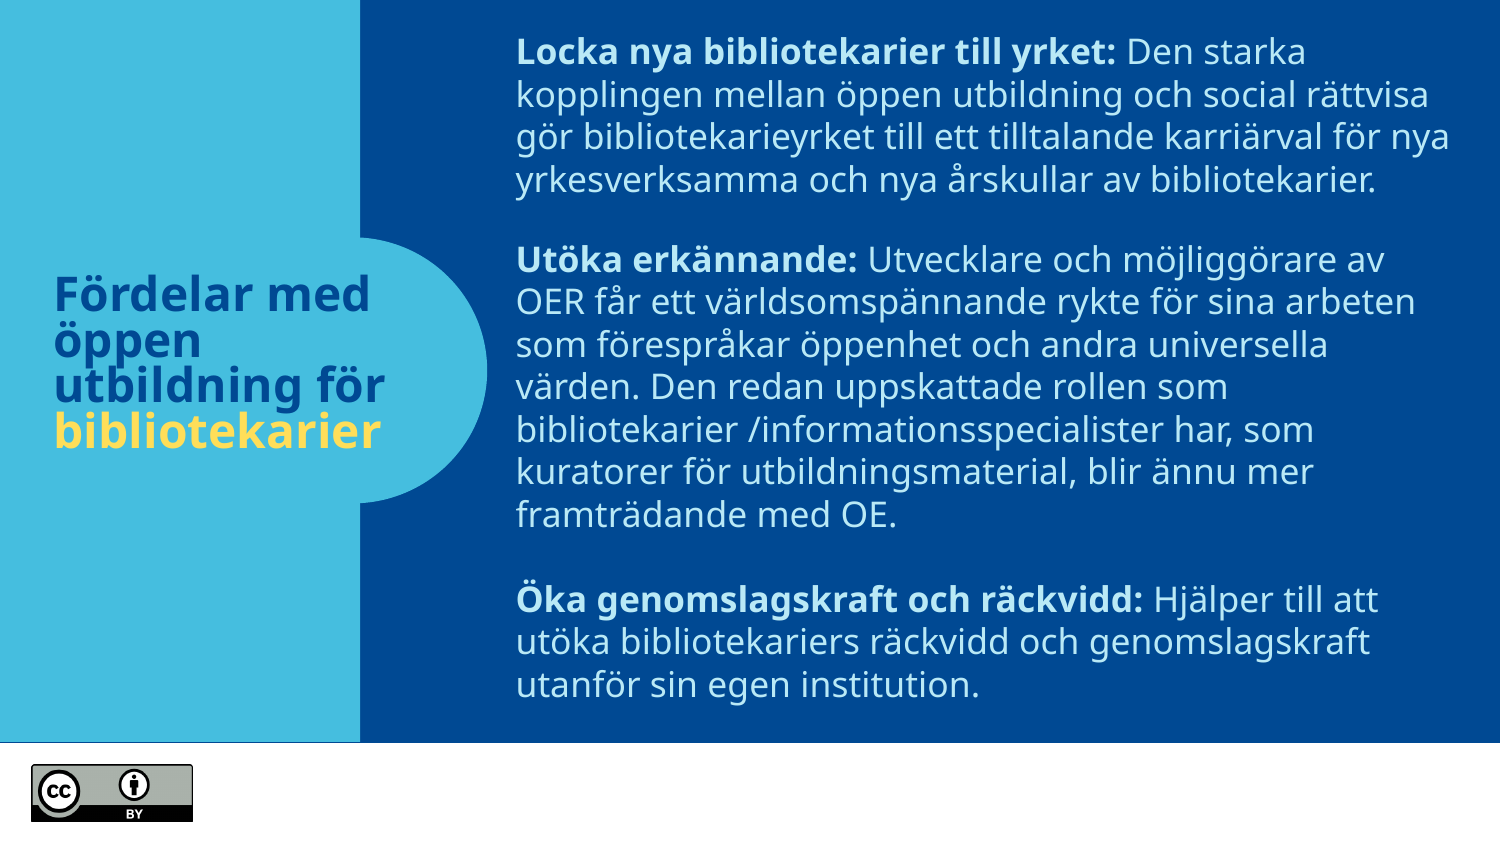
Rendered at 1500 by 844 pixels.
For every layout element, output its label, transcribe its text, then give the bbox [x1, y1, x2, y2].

text_box [458, 287, 488, 454]
text_box [278, 237, 427, 259]
text_box [268, 474, 437, 504]
text_box [0, 0, 361, 742]
text_box Locka nya bibliotekarier till yrket: Den starka kopplingen mellan öppen utbildning och social rättvisa gör bibliotekarieyrket till ett tilltalande karriärval för nya yrkesverksamma och nya årskullar av bibliotekarier. Utöka erkännande: Utvecklare och möjliggörare av OER får ett världsomspännande rykte för sina arbeten som förespråkar öppenhet och andra universella värden. Den redan uppskattade rollen som bibliotekarier /informationsspecialister har, som kuratorer för utbildningsmaterial, blir ännu mer framträdande med OE. Öka genomslagskraft och räckvidd: Hjälper till att utöka bibliotekariers räckvidd och genomslagskraft utanför sin egen institution. [500, 14, 1473, 720]
text_box Fördelar med öppen utbildning för bibliotekarier [38, 259, 458, 474]
picture [31, 764, 193, 822]
text_box [0, 750, 1500, 844]
